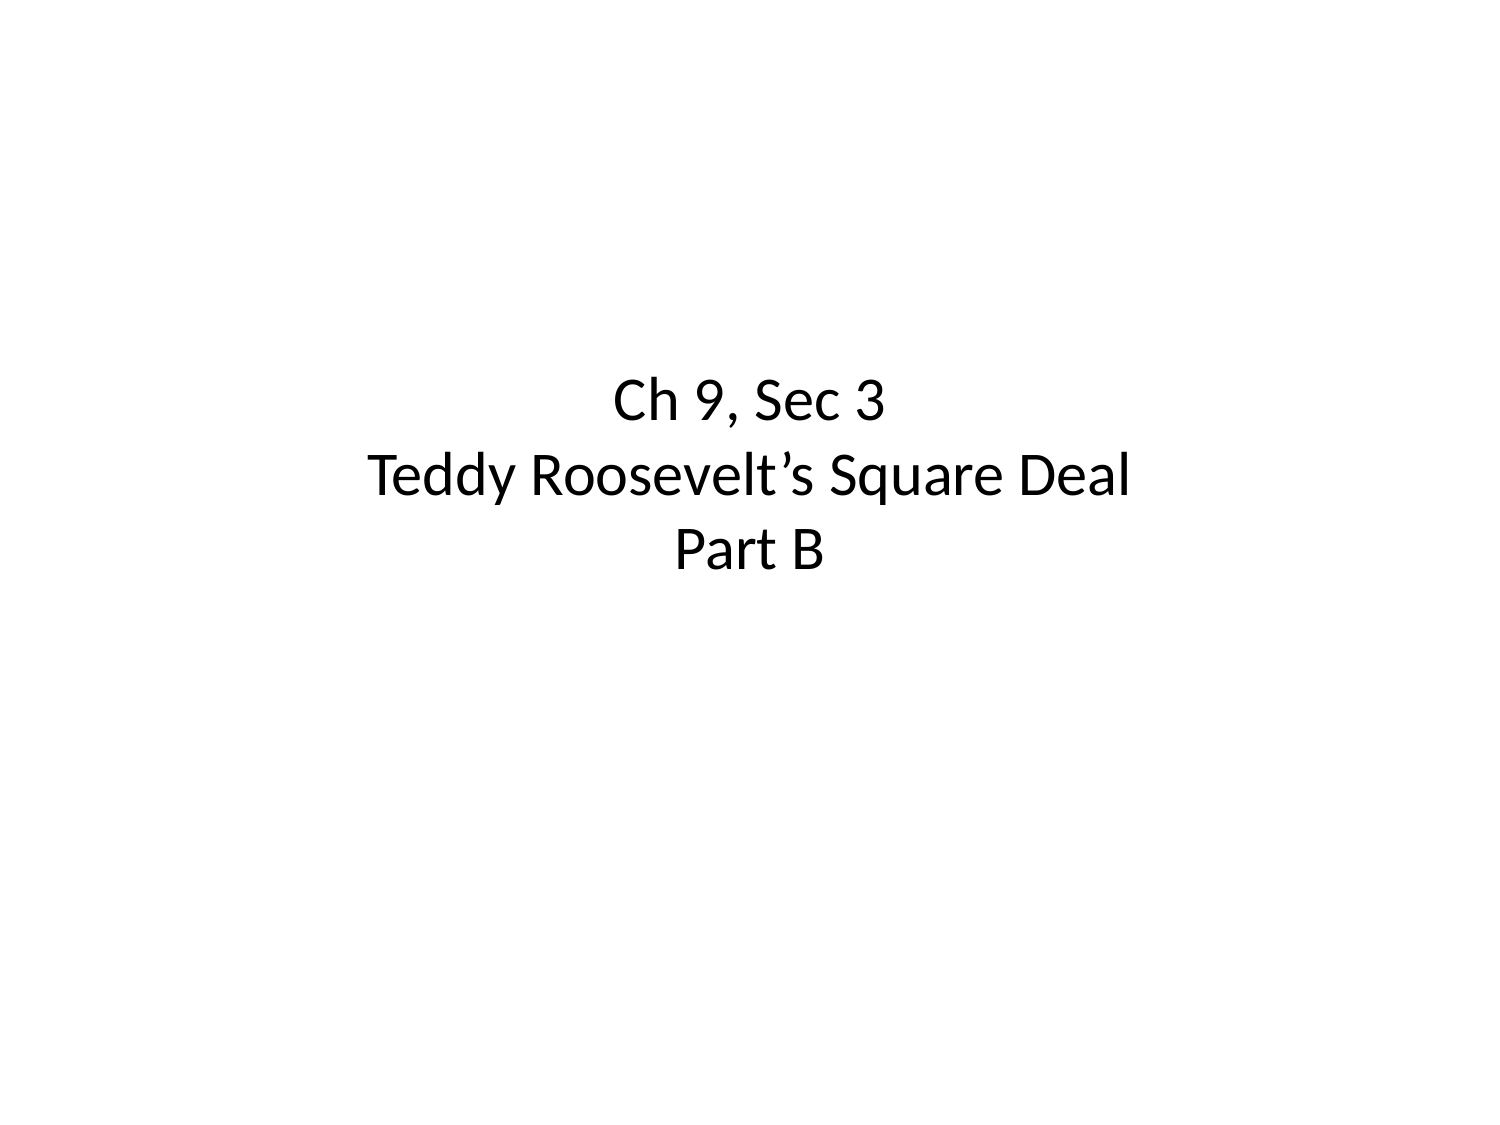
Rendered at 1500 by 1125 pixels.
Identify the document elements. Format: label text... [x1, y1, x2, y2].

title Ch 9, Sec 3 Teddy Roosevelt’s Square Deal Part B [112, 349, 1388, 591]
